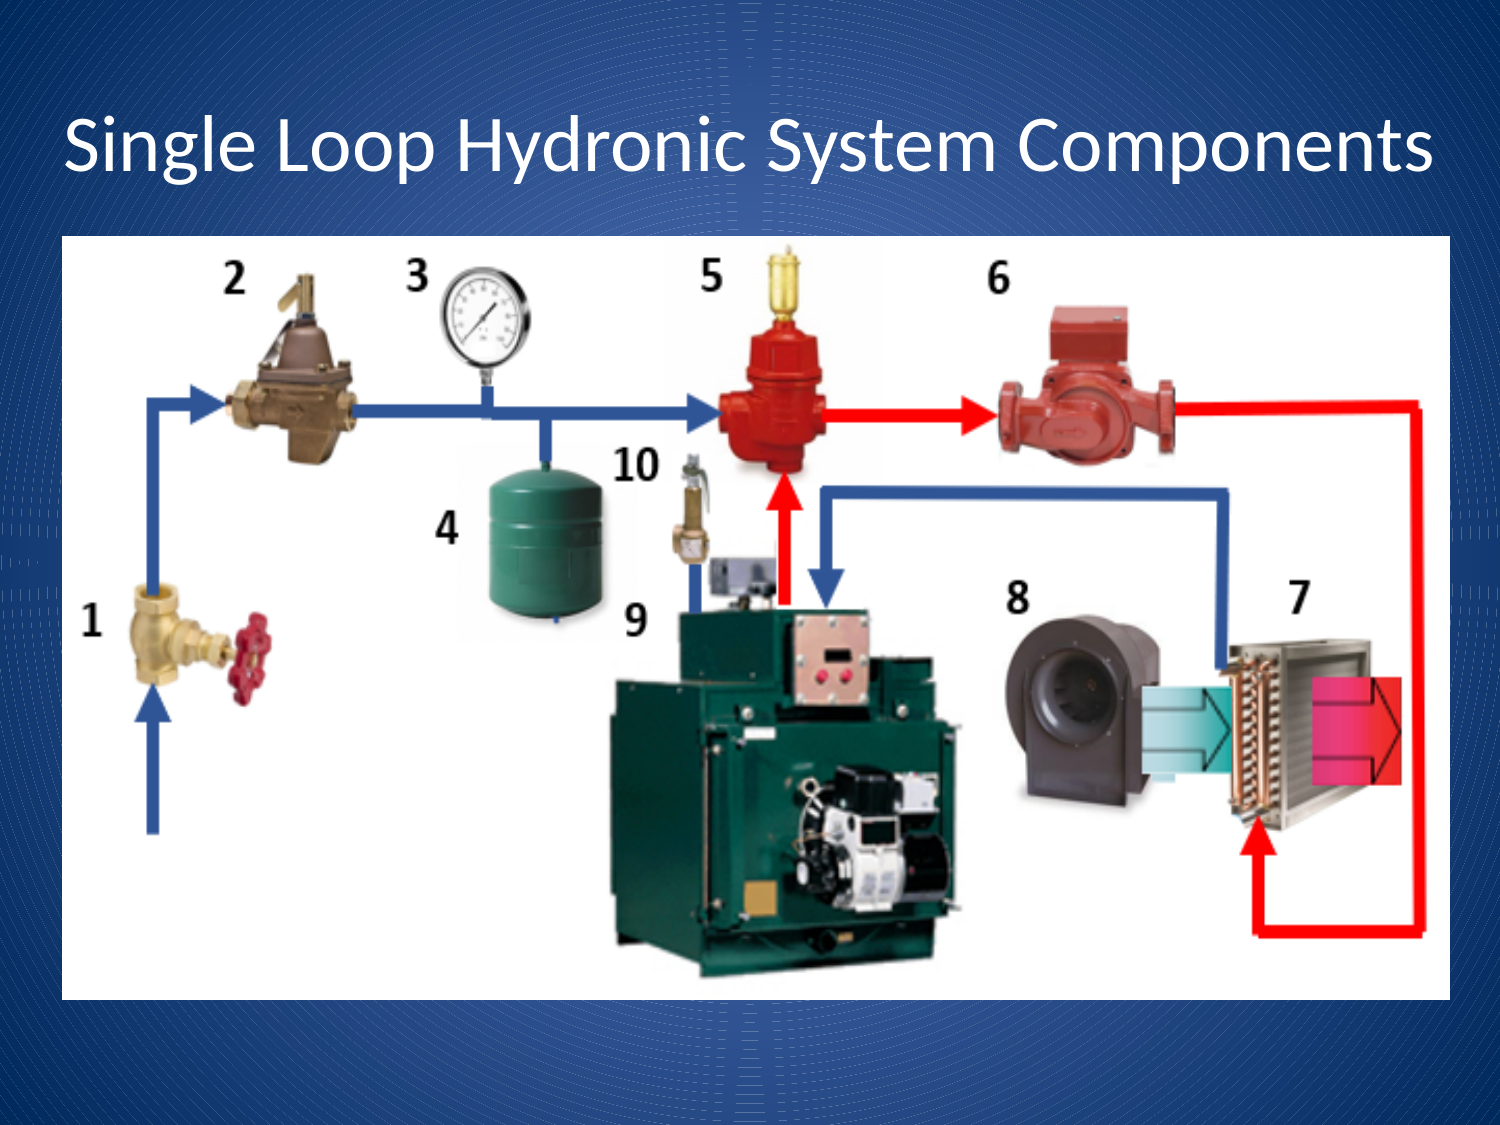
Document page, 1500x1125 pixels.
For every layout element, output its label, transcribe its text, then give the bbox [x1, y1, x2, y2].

title Single Loop Hydronic System Components [0, 45, 1500, 233]
picture [62, 236, 1451, 1001]
